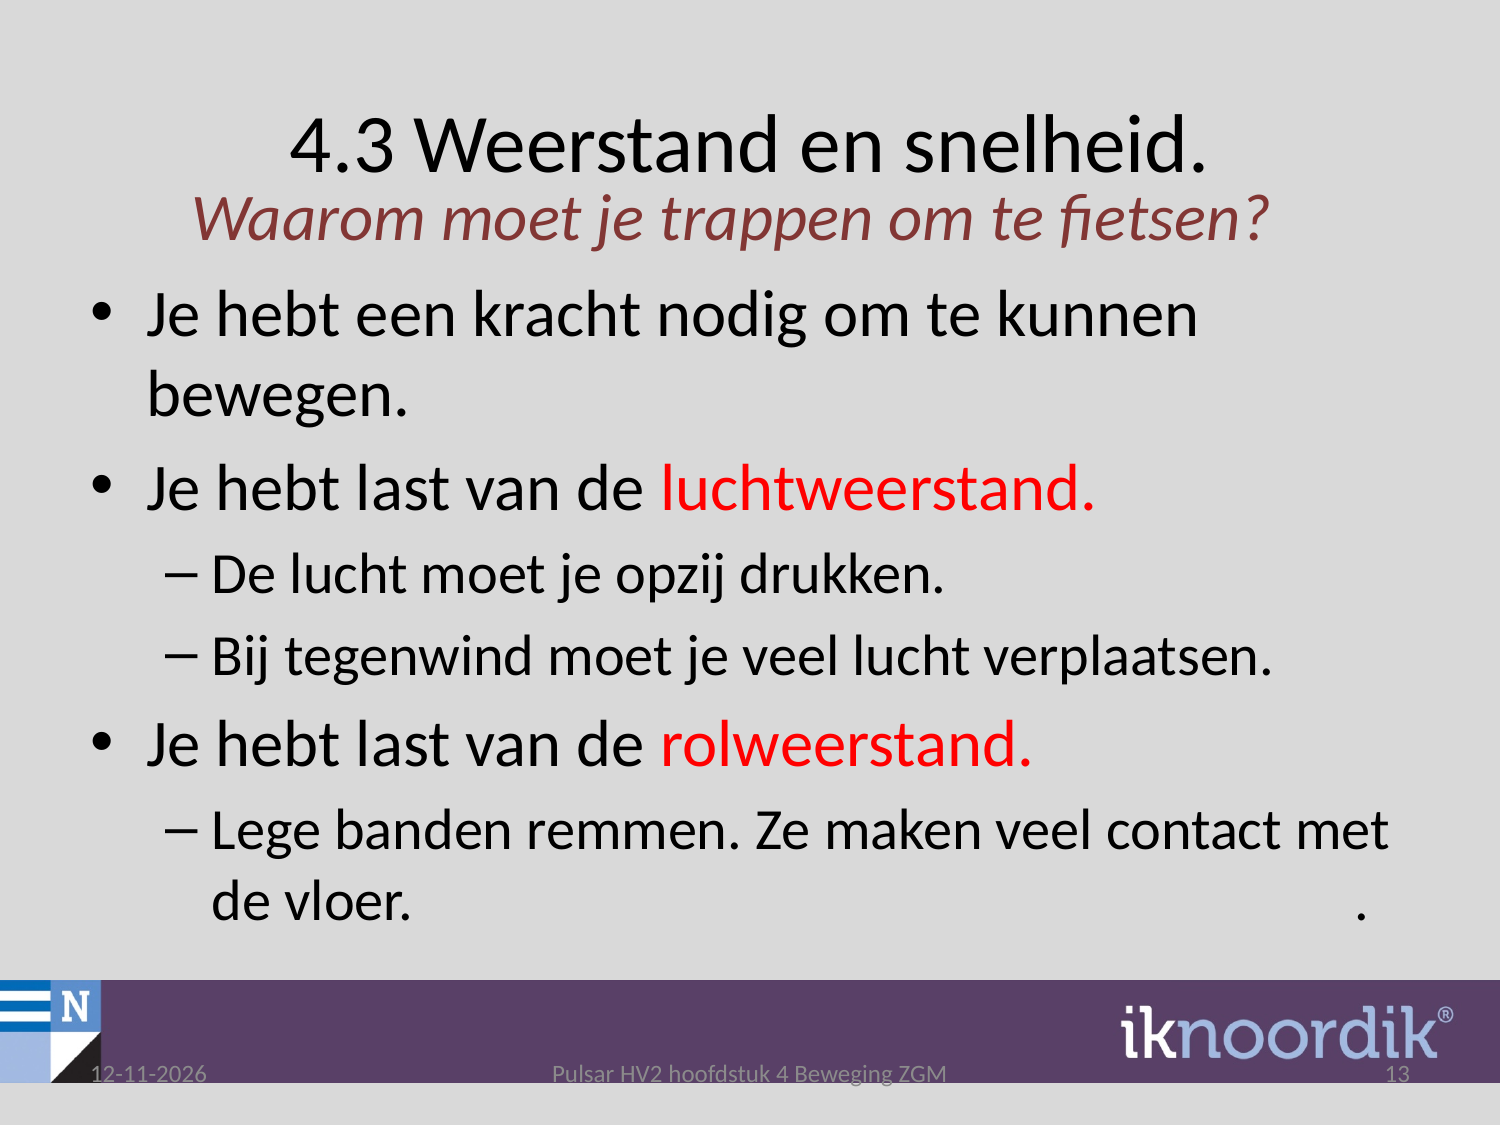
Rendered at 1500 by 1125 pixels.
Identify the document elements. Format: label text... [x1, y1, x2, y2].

text_box Waarom moet je trappen om te fietsen? [176, 166, 1324, 262]
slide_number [75, 1042, 425, 1103]
title 4.3 Weerstand en snelheid. [74, 44, 1426, 233]
footer Pulsar HV2 hoofdstuk 4 Beweging ZGM [512, 1042, 988, 1103]
list Je hebt een kracht nodig om te kunnen bewegen. Je hebt last van de luchtweerstand. De lucht moet je opzij drukken. Bij tegenwind moet je veel lucht verplaatsen. Je hebt last van de rolweerstand. Lege banden remmen. Ze maken veel contact met de vloer. . [74, 262, 1426, 1006]
picture [0, 980, 1500, 1083]
slide_number 13 [1074, 1042, 1425, 1103]
